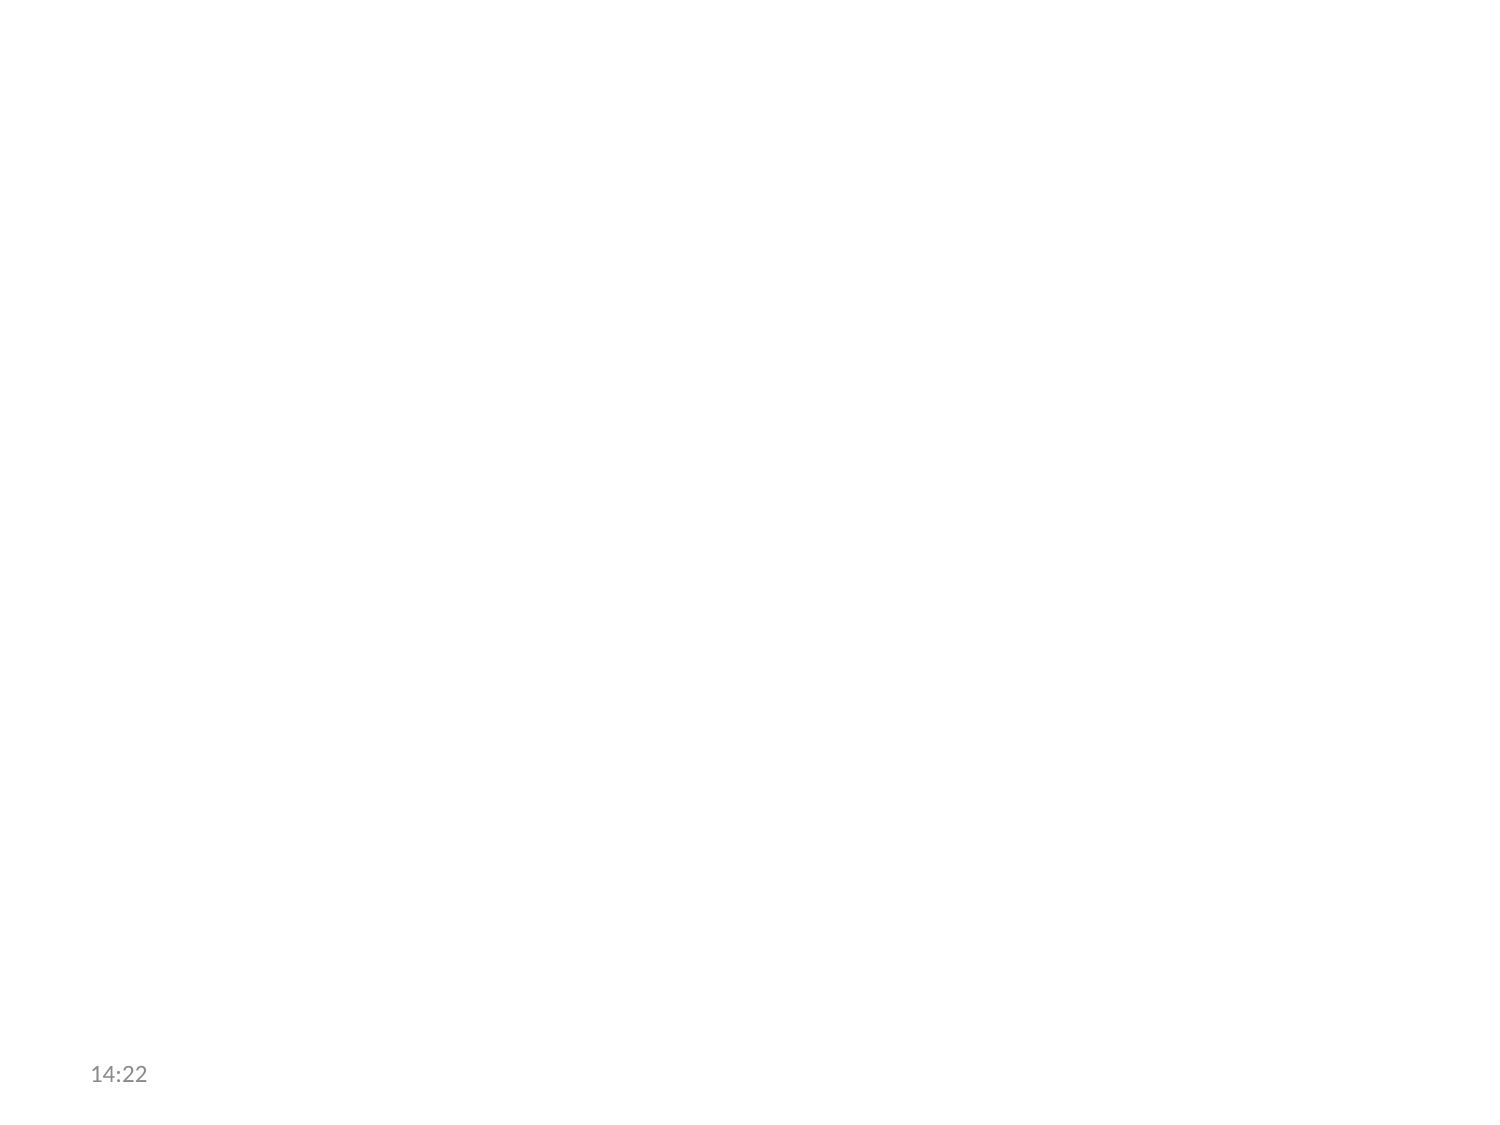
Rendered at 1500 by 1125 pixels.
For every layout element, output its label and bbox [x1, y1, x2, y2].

slide_number [75, 1042, 425, 1103]
